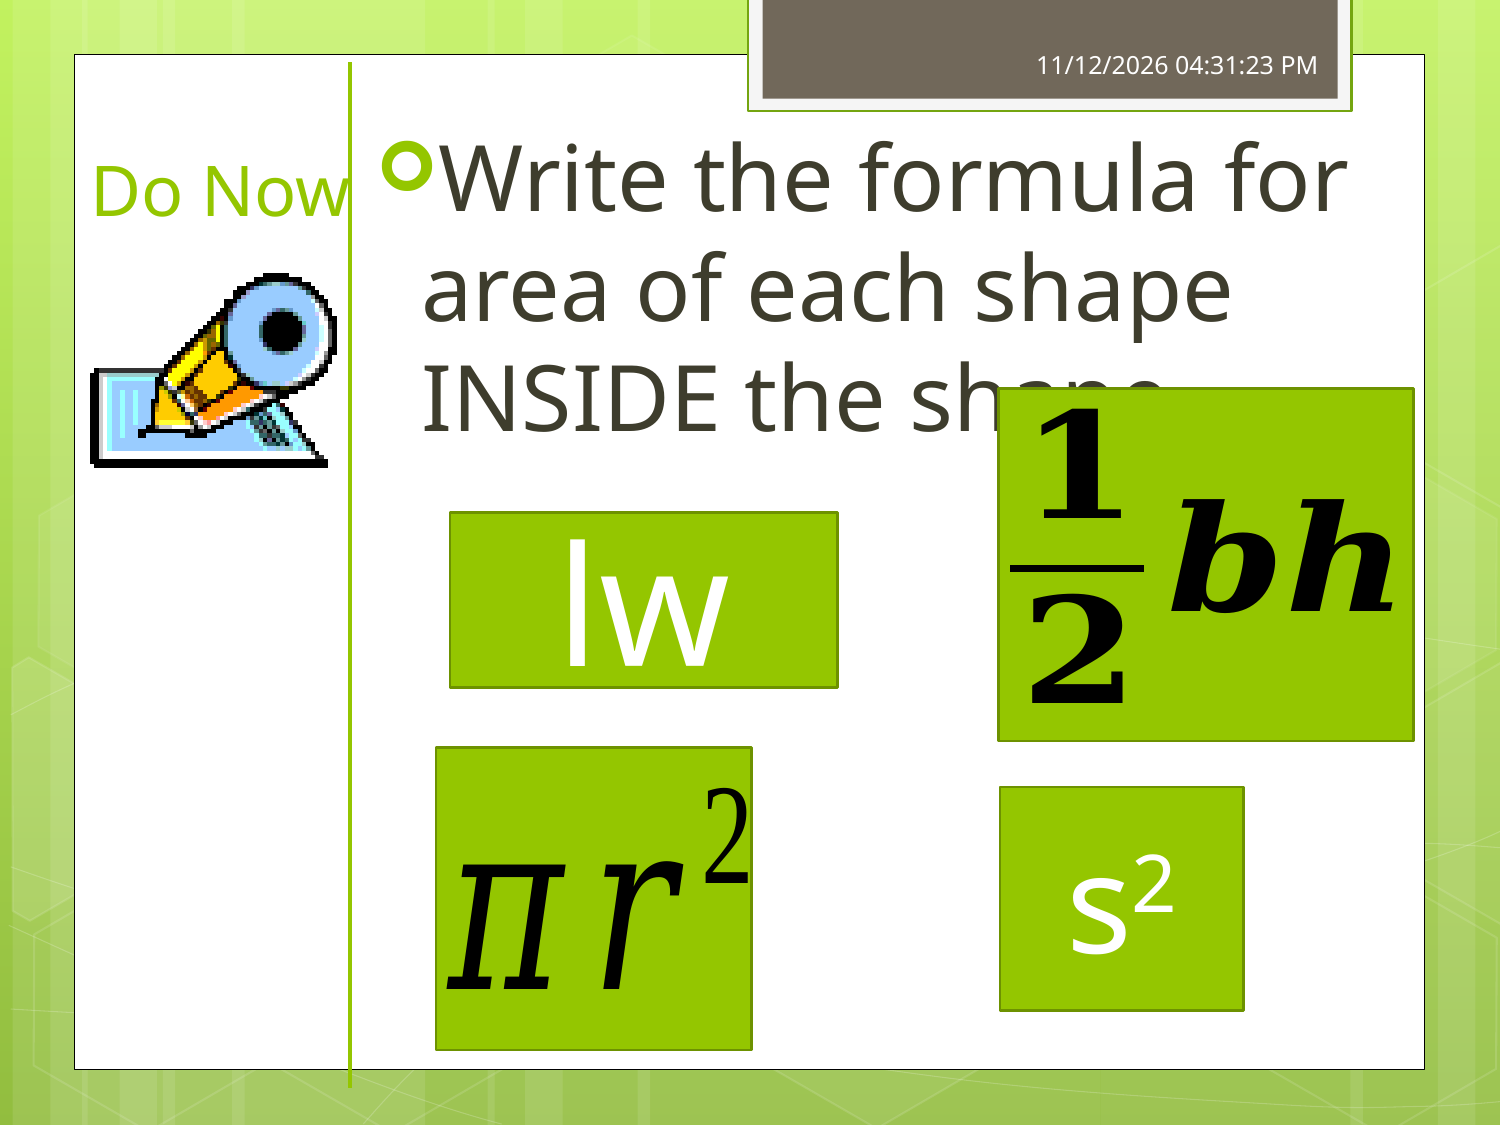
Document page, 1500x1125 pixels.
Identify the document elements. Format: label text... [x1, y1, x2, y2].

title Do Now [75, 137, 345, 238]
text_box s2 [999, 786, 1245, 1012]
picture [82, 174, 351, 478]
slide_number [983, 36, 1334, 97]
list Write the formula for area of each shape INSIDE the shape [354, 112, 1425, 1063]
text_box lw [449, 511, 839, 689]
